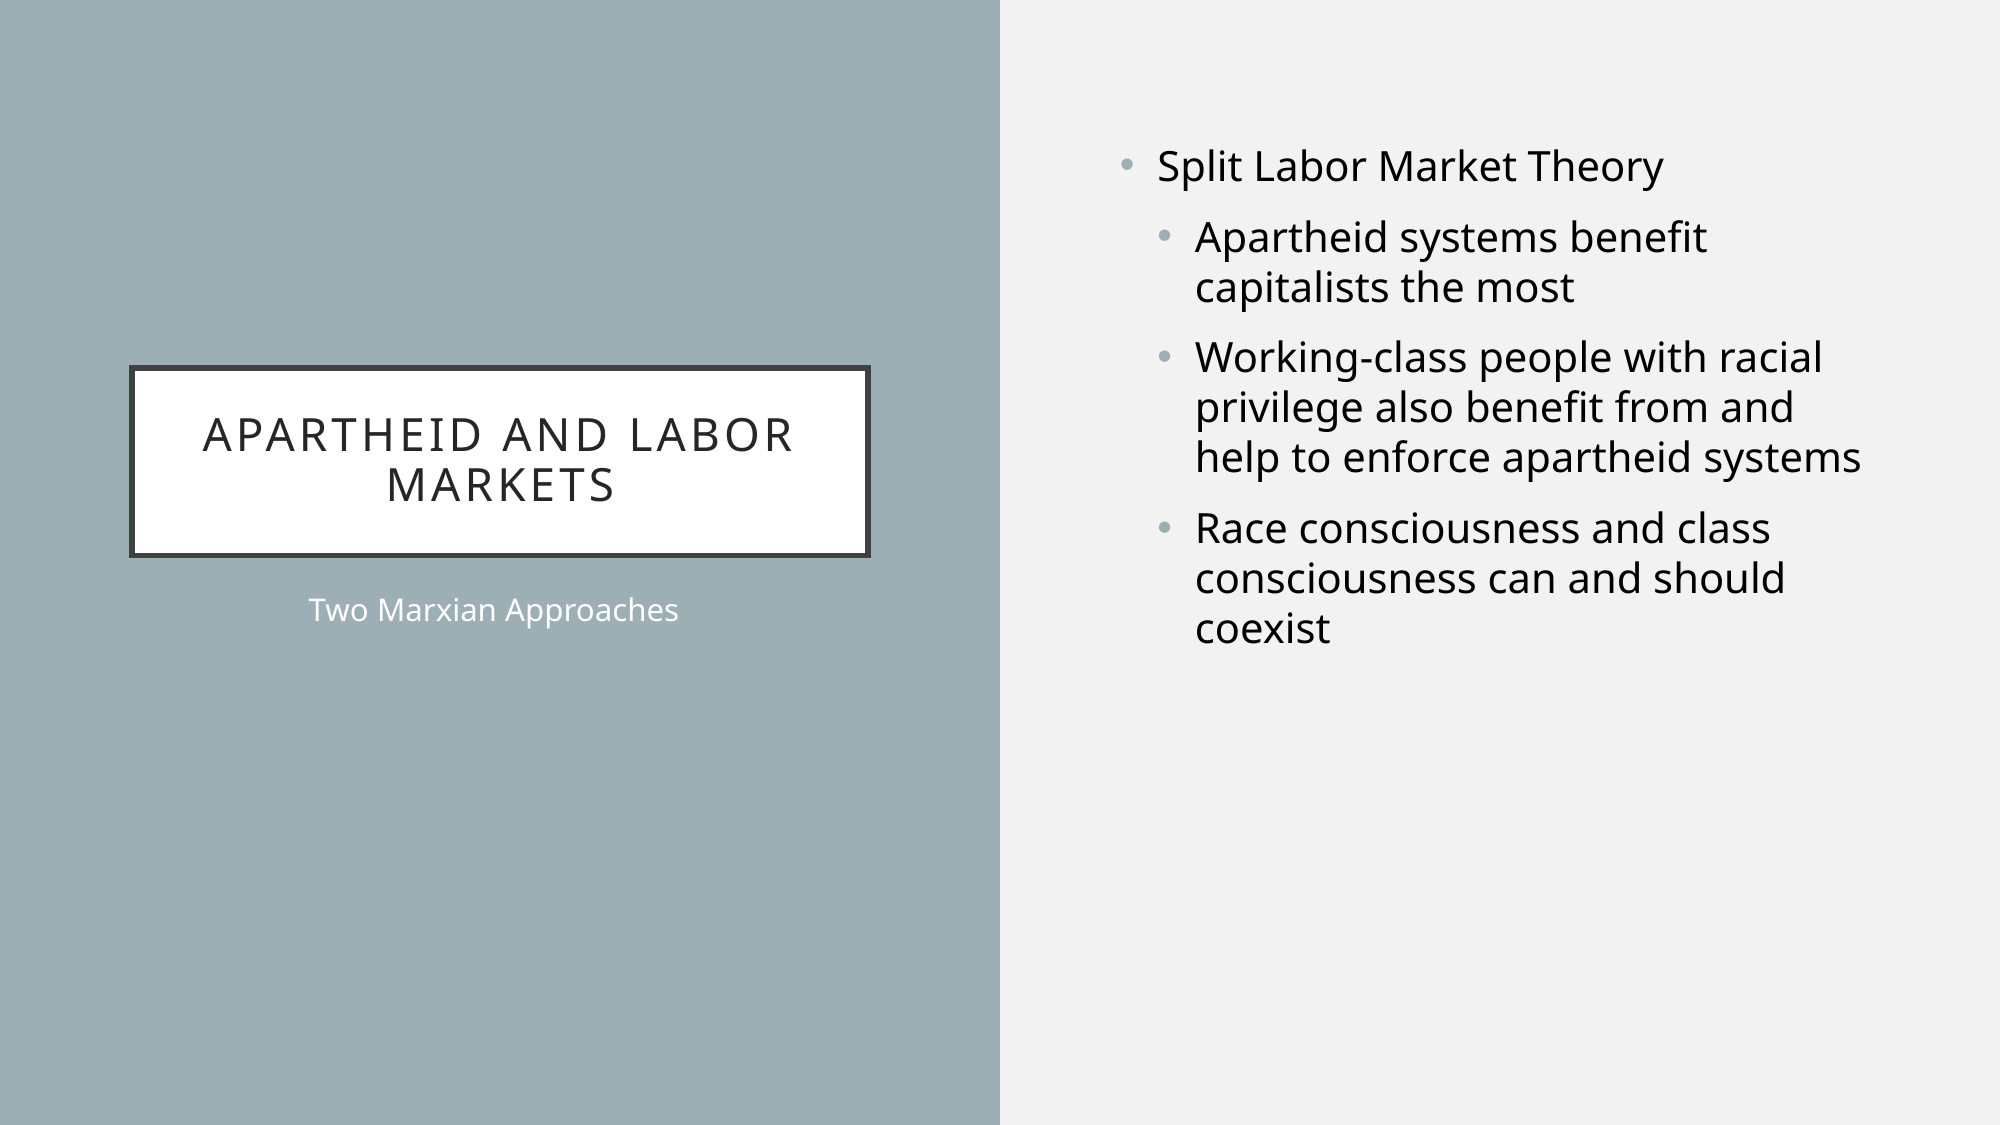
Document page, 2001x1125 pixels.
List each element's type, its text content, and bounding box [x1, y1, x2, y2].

list Two Marxian Approaches [183, 582, 806, 943]
title Apartheid and Labor markets [129, 365, 871, 558]
list Split Labor Market Theory Apartheid systems benefit capitalists the most Working-class people with racial privilege also benefit from and help to enforce apartheid systems Race consciousness and class consciousness can and should coexist [1104, 131, 1895, 993]
